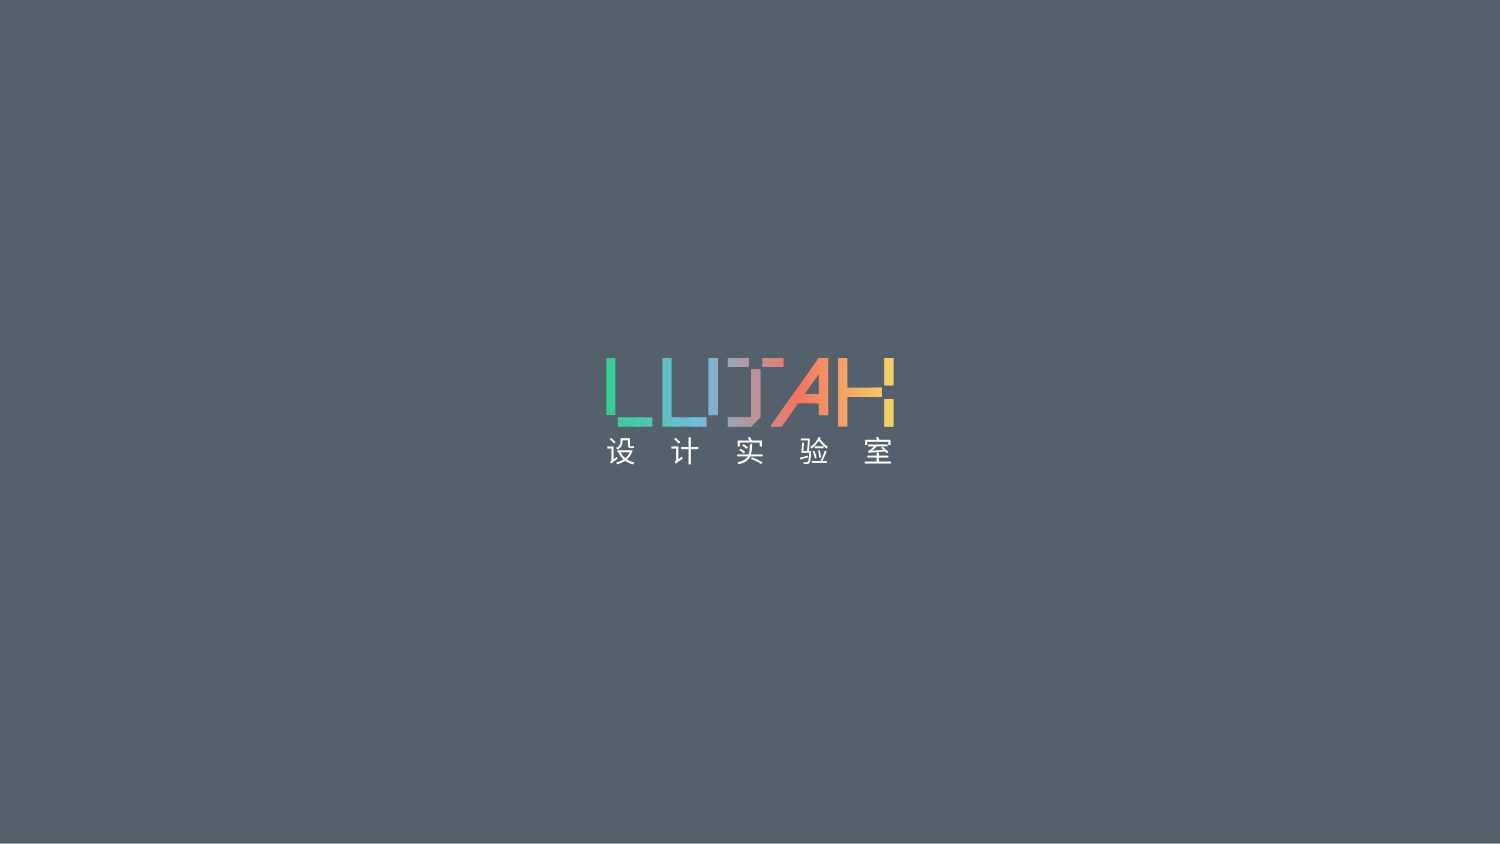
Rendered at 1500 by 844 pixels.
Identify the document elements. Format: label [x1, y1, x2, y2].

picture [588, 357, 911, 486]
